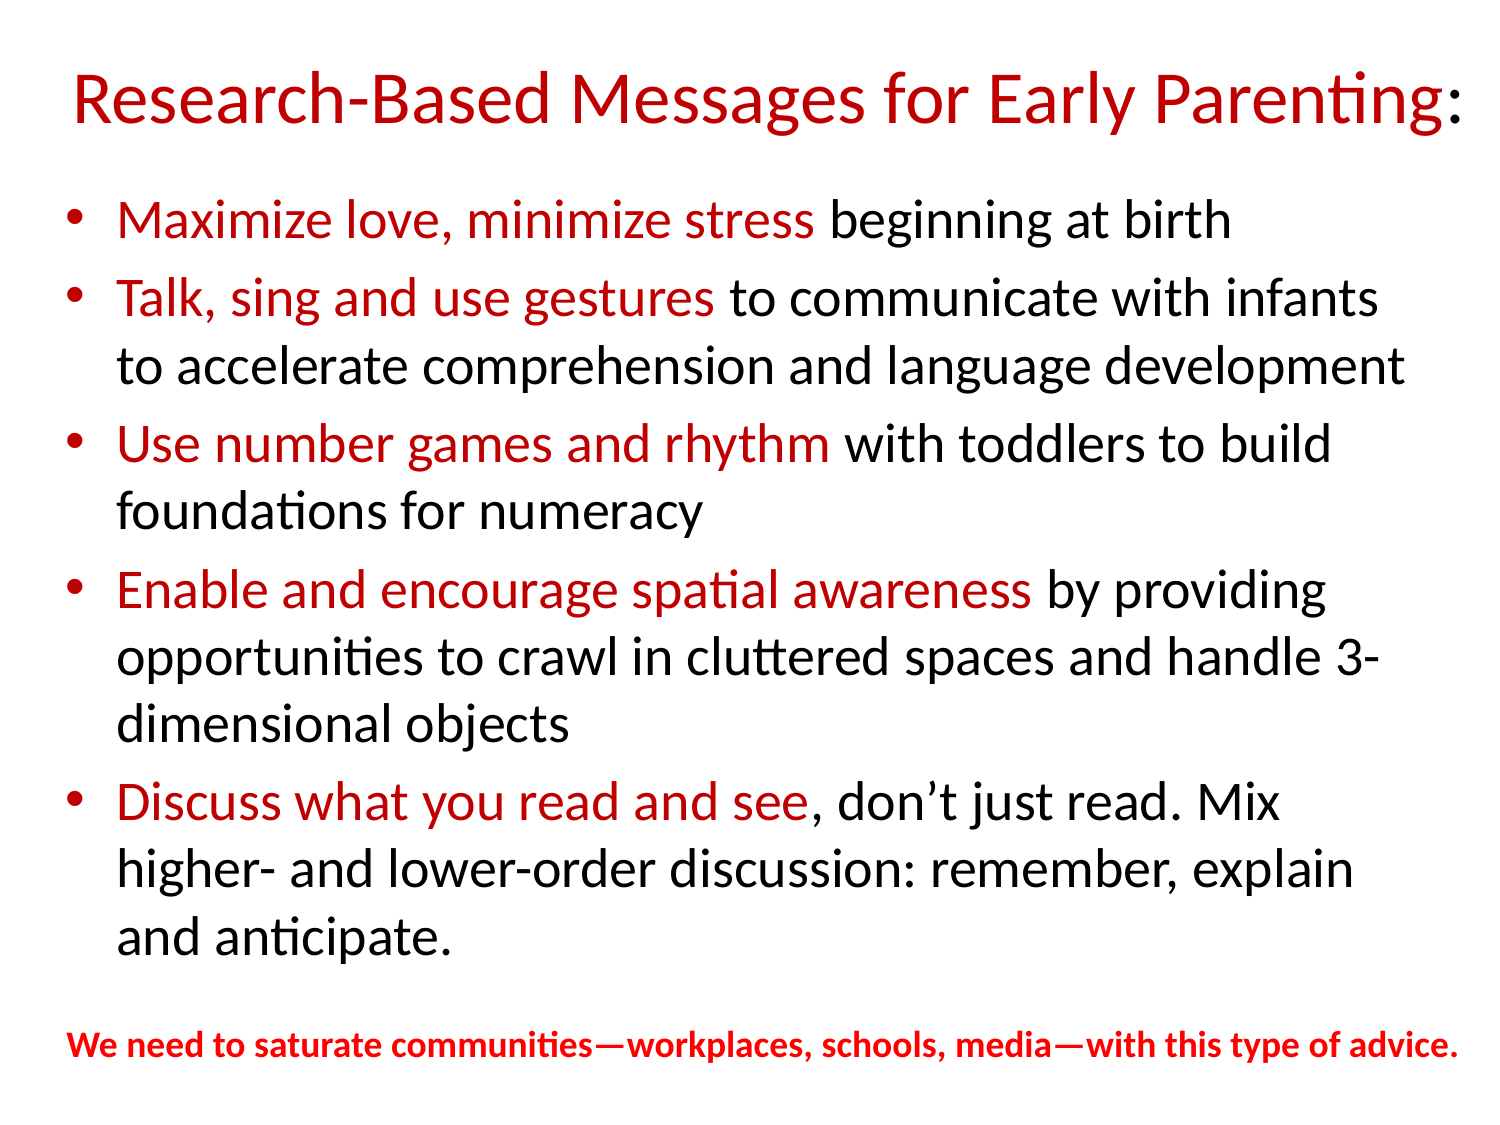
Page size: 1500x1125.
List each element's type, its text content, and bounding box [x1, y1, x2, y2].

list Maximize love, minimize stress beginning at birth Talk, sing and use gestures to communicate with infants to accelerate comprehension and language development Use number games and rhythm with toddlers to build foundations for numeracy Enable and encourage spatial awareness by providing opportunities to crawl in cluttered spaces and handle 3-dimensional objects Discuss what you read and see, don’t just read. Mix higher- and lower-order discussion: remember, explain and anticipate. [50, 174, 1438, 1000]
title Research-Based Messages for Early Parenting: [37, 0, 1500, 188]
text_box We need to saturate communities—workplaces, schools, media—with this type of advice. [51, 1012, 1476, 1073]
